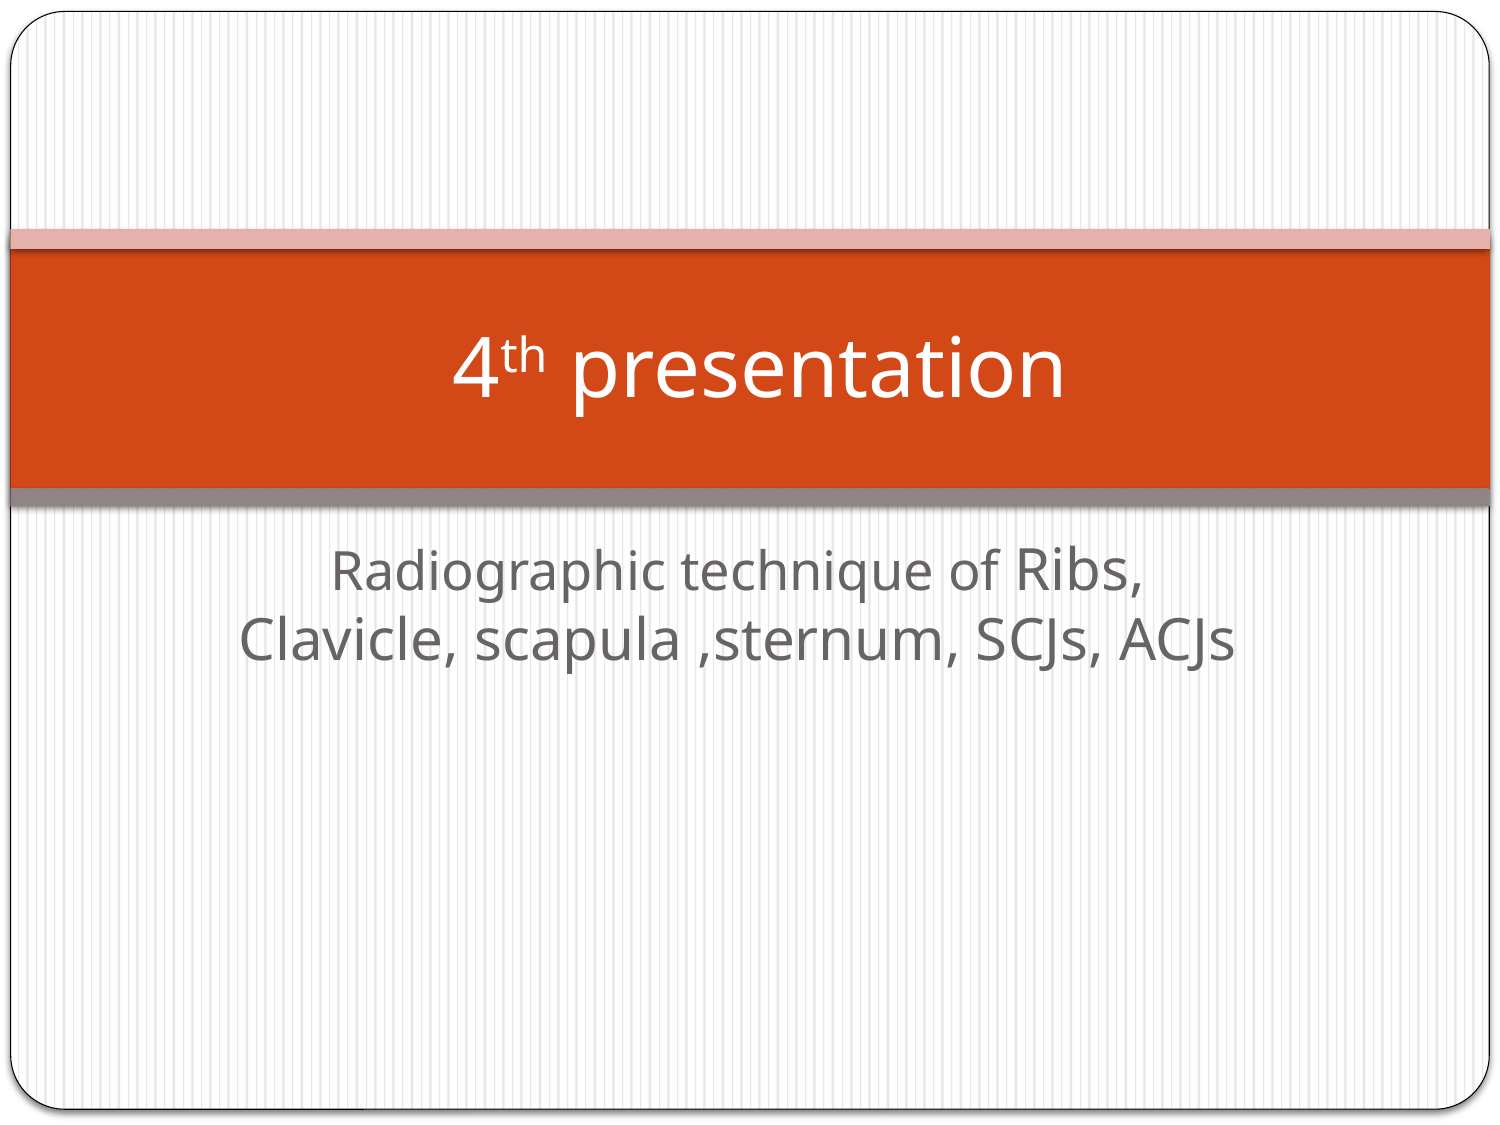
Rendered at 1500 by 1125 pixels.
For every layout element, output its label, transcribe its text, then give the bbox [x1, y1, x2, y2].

title 4th presentation [75, 247, 1425, 489]
subtitle Radiographic technique of Ribs, Clavicle, scapula ,sternum, SCJs, ACJs [212, 525, 1263, 788]
